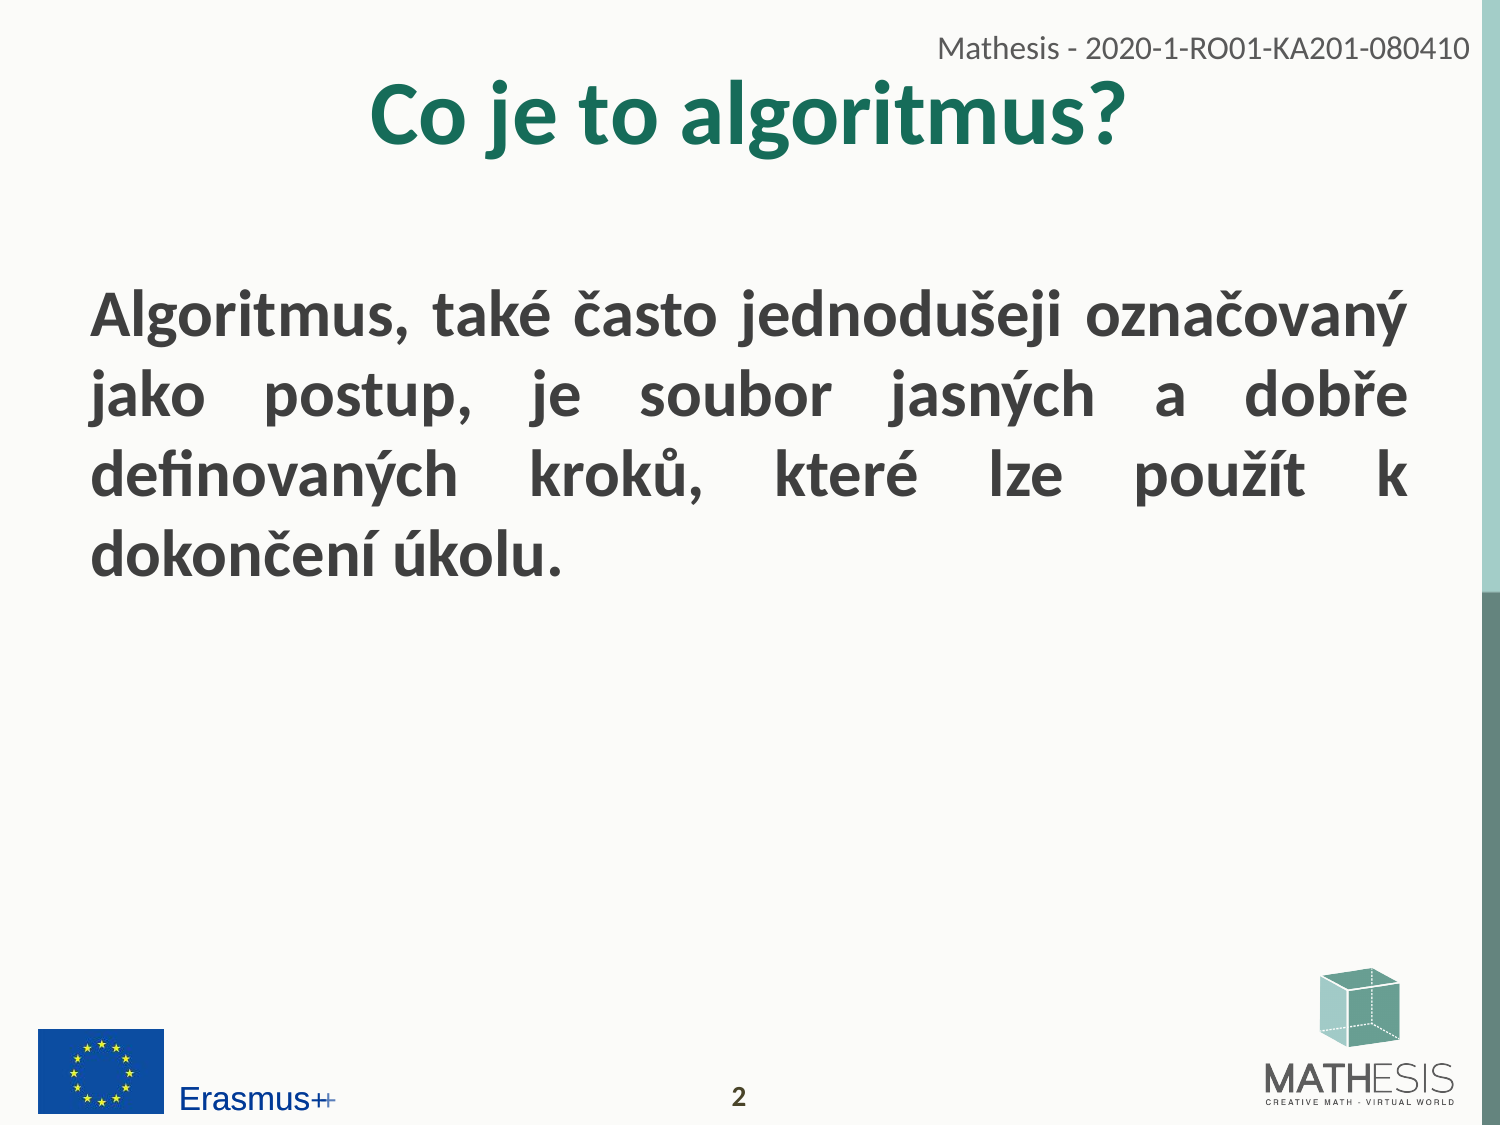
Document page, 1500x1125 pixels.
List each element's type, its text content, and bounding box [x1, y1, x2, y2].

title Co je to algoritmus? [75, 45, 1425, 233]
list Algoritmus, také často jednodušeji označovaný jako postup, je soubor jasných a dobře definovaných kroků, které lze použít k dokončení úkolu. [75, 262, 1425, 1005]
picture [38, 1029, 164, 1114]
